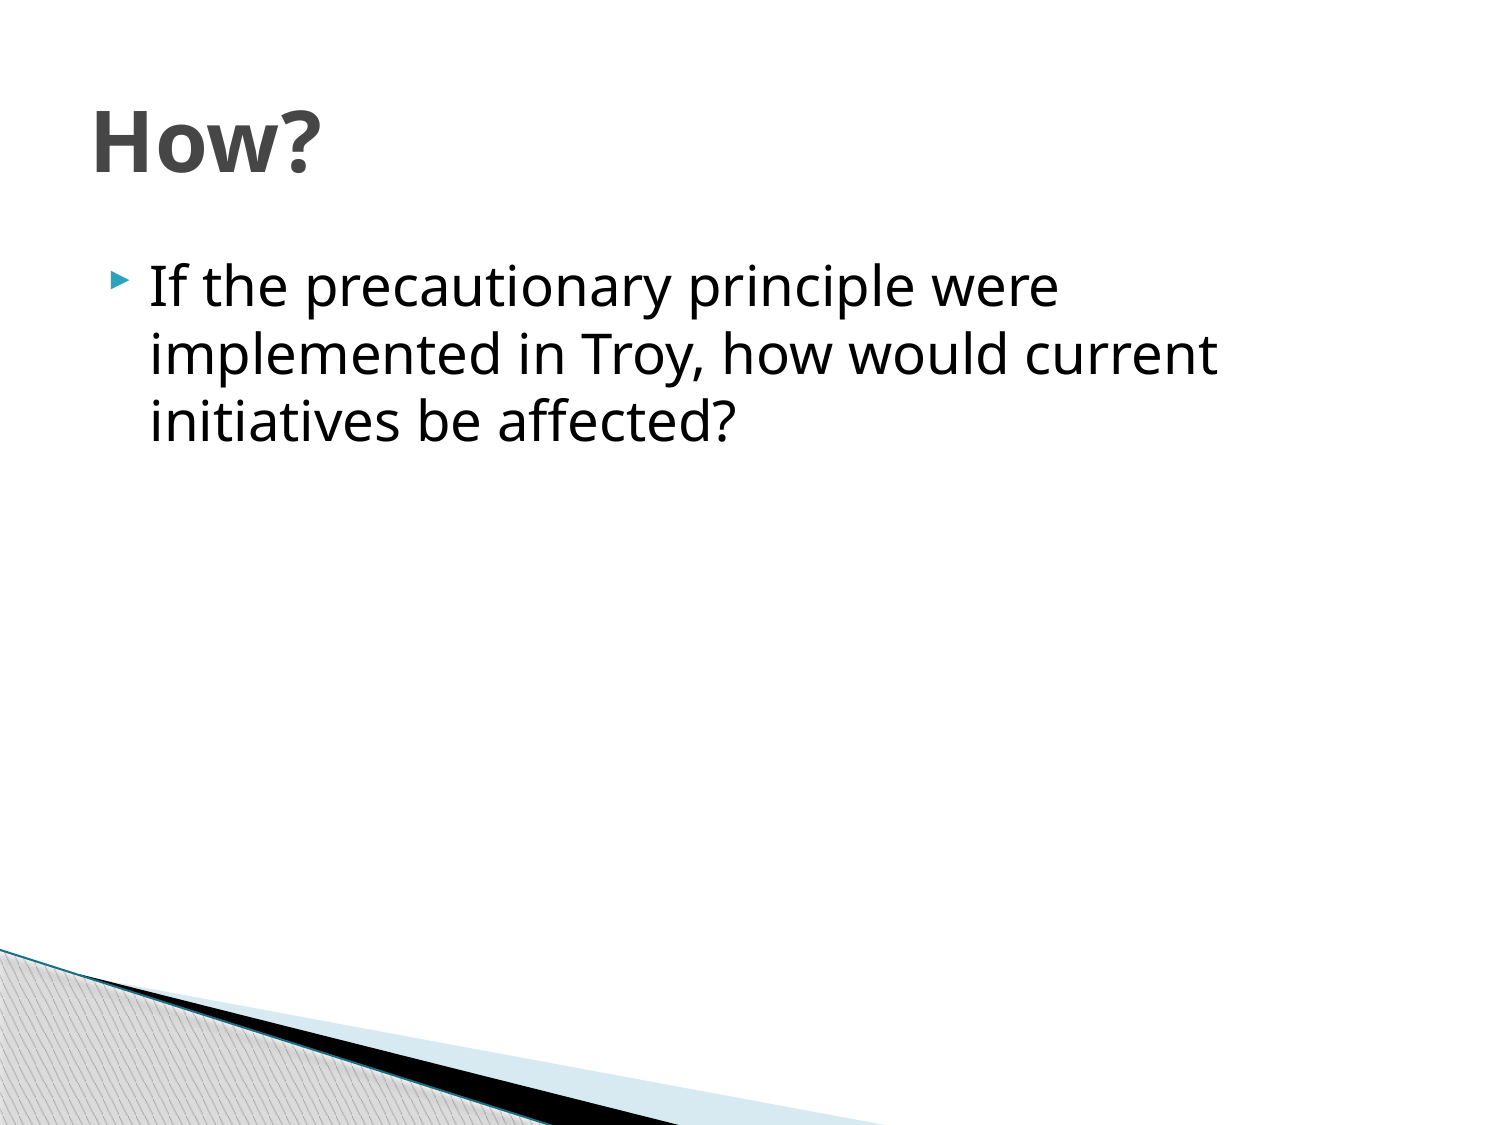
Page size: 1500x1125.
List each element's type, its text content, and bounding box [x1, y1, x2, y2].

list If the precautionary principle were implemented in Troy, how would current initiatives be affected? [75, 243, 1425, 986]
title How? [75, 45, 1425, 233]
